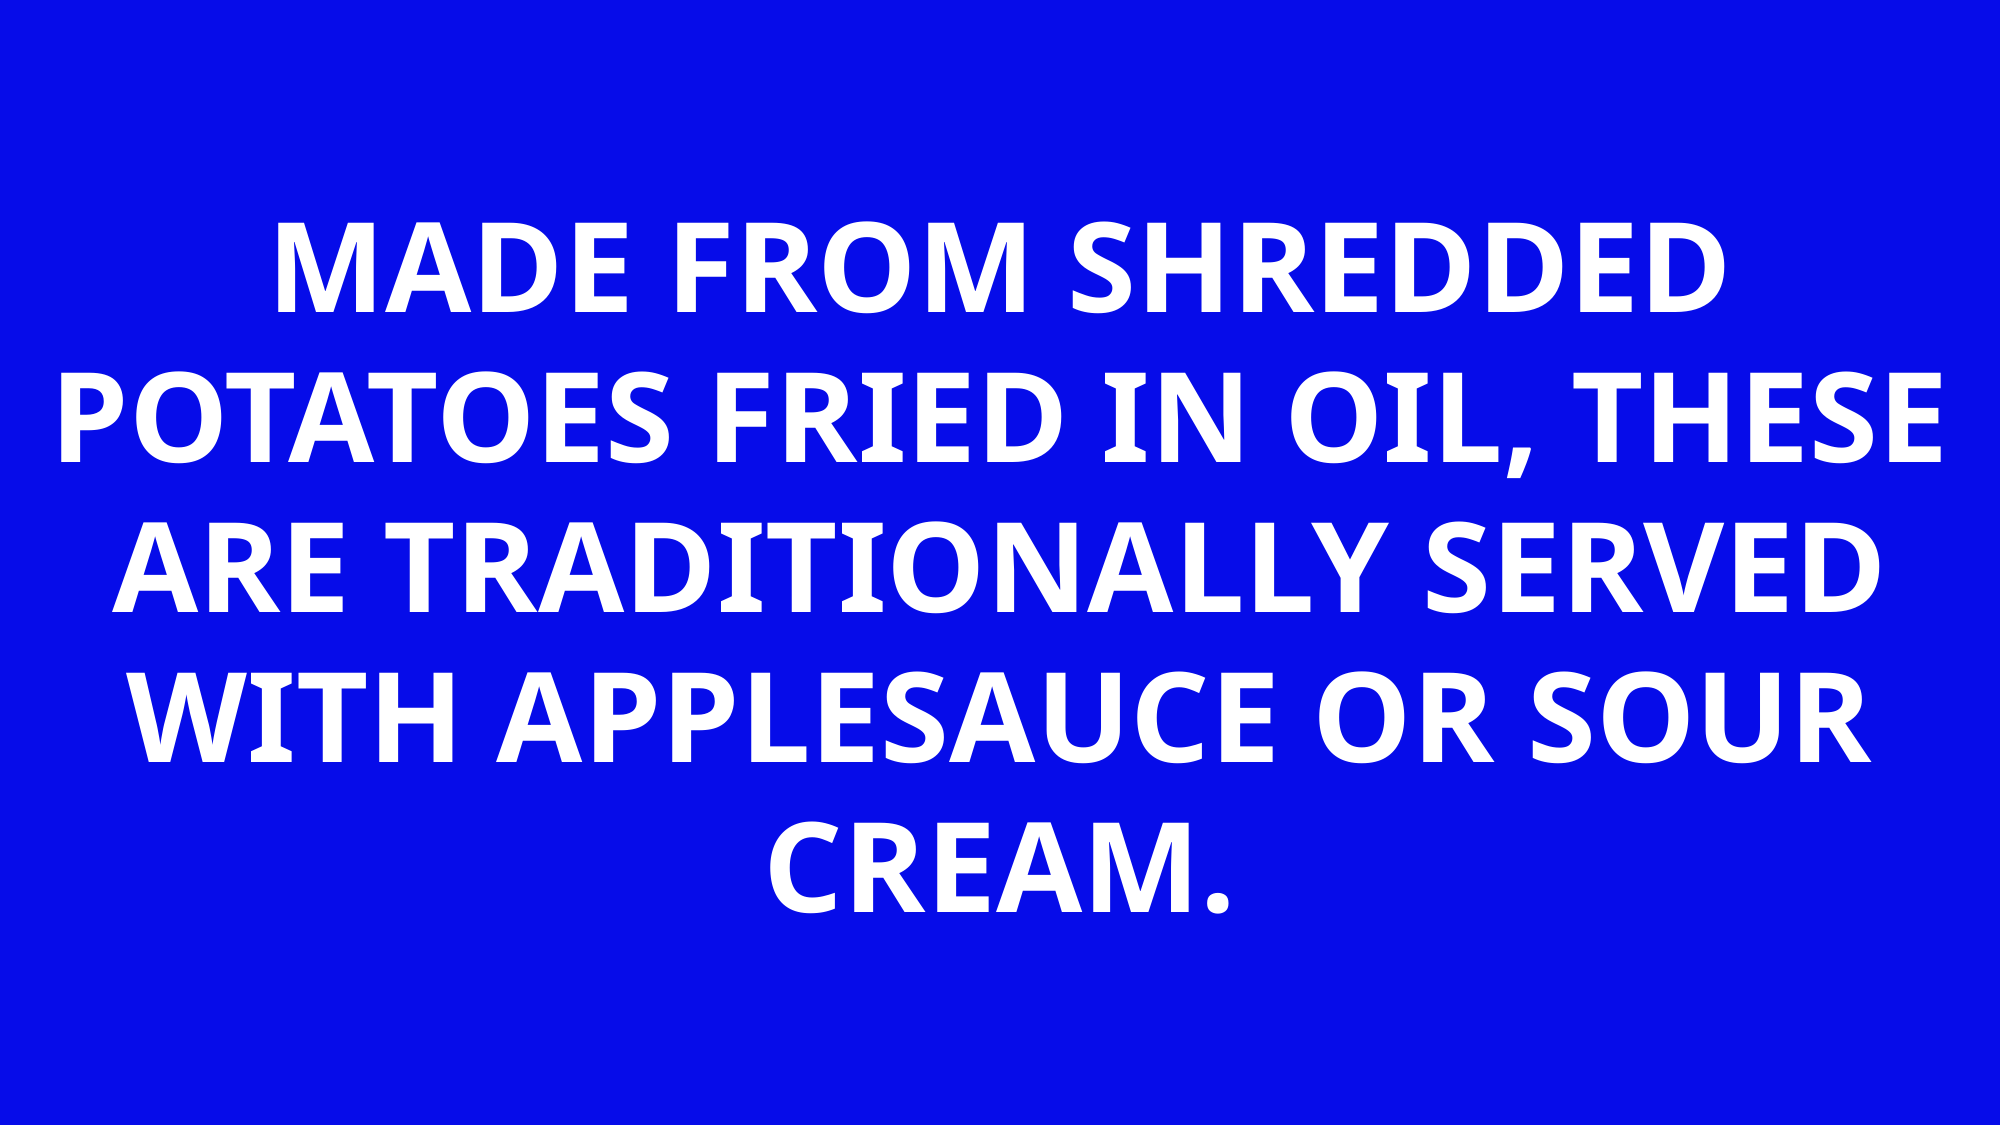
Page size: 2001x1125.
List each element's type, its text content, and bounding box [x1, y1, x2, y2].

text_box MADE FROM SHREDDED POTATOES FRIED IN OIL, THESE ARE TRADITIONALLY SERVED WITH APPLESAUCE OR SOUR CREAM. [0, 0, 2000, 1125]
